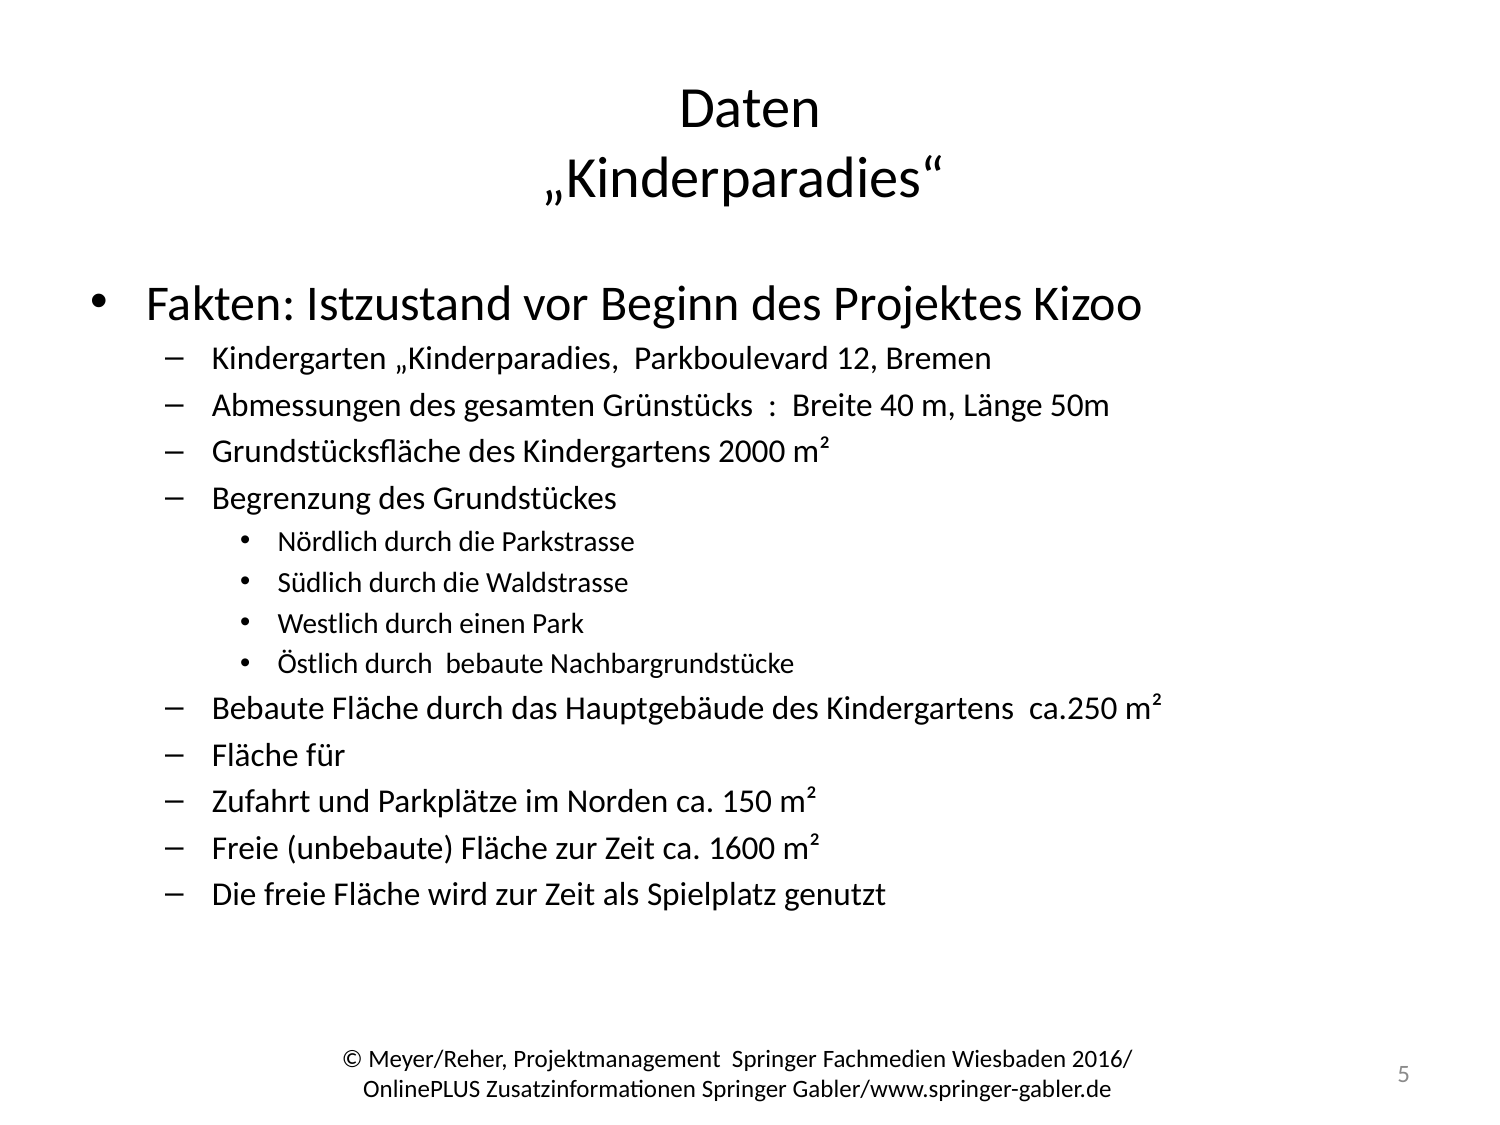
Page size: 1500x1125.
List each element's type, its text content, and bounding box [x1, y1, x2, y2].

slide_number 5 [1074, 1042, 1425, 1103]
footer © Meyer/Reher, Projektmanagement Springer Fachmedien Wiesbaden 2016/ OnlinePLUS Zusatzinformationen Springer Gabler/www.springer-gabler.de [88, 1042, 1074, 1103]
list Fakten: Istzustand vor Beginn des Projektes Kizoo Kindergarten „Kinderparadies, Parkboulevard 12, Bremen Abmessungen des gesamten Grünstücks : Breite 40 m, Länge 50m Grundstücksfläche des Kindergartens 2000 m² Begrenzung des Grundstückes Nördlich durch die Parkstrasse Südlich durch die Waldstrasse Westlich durch einen Park Östlich durch bebaute Nachbargrundstücke Bebaute Fläche durch das Hauptgebäude des Kindergartens ca.250 m² Fläche für Zufahrt und Parkplätze im Norden ca. 150 m² Freie (unbebaute) Fläche zur Zeit ca. 1600 m² Die freie Fläche wird zur Zeit als Spielplatz genutzt [75, 262, 1425, 1005]
title Daten „Kinderparadies“ [75, 45, 1425, 233]
